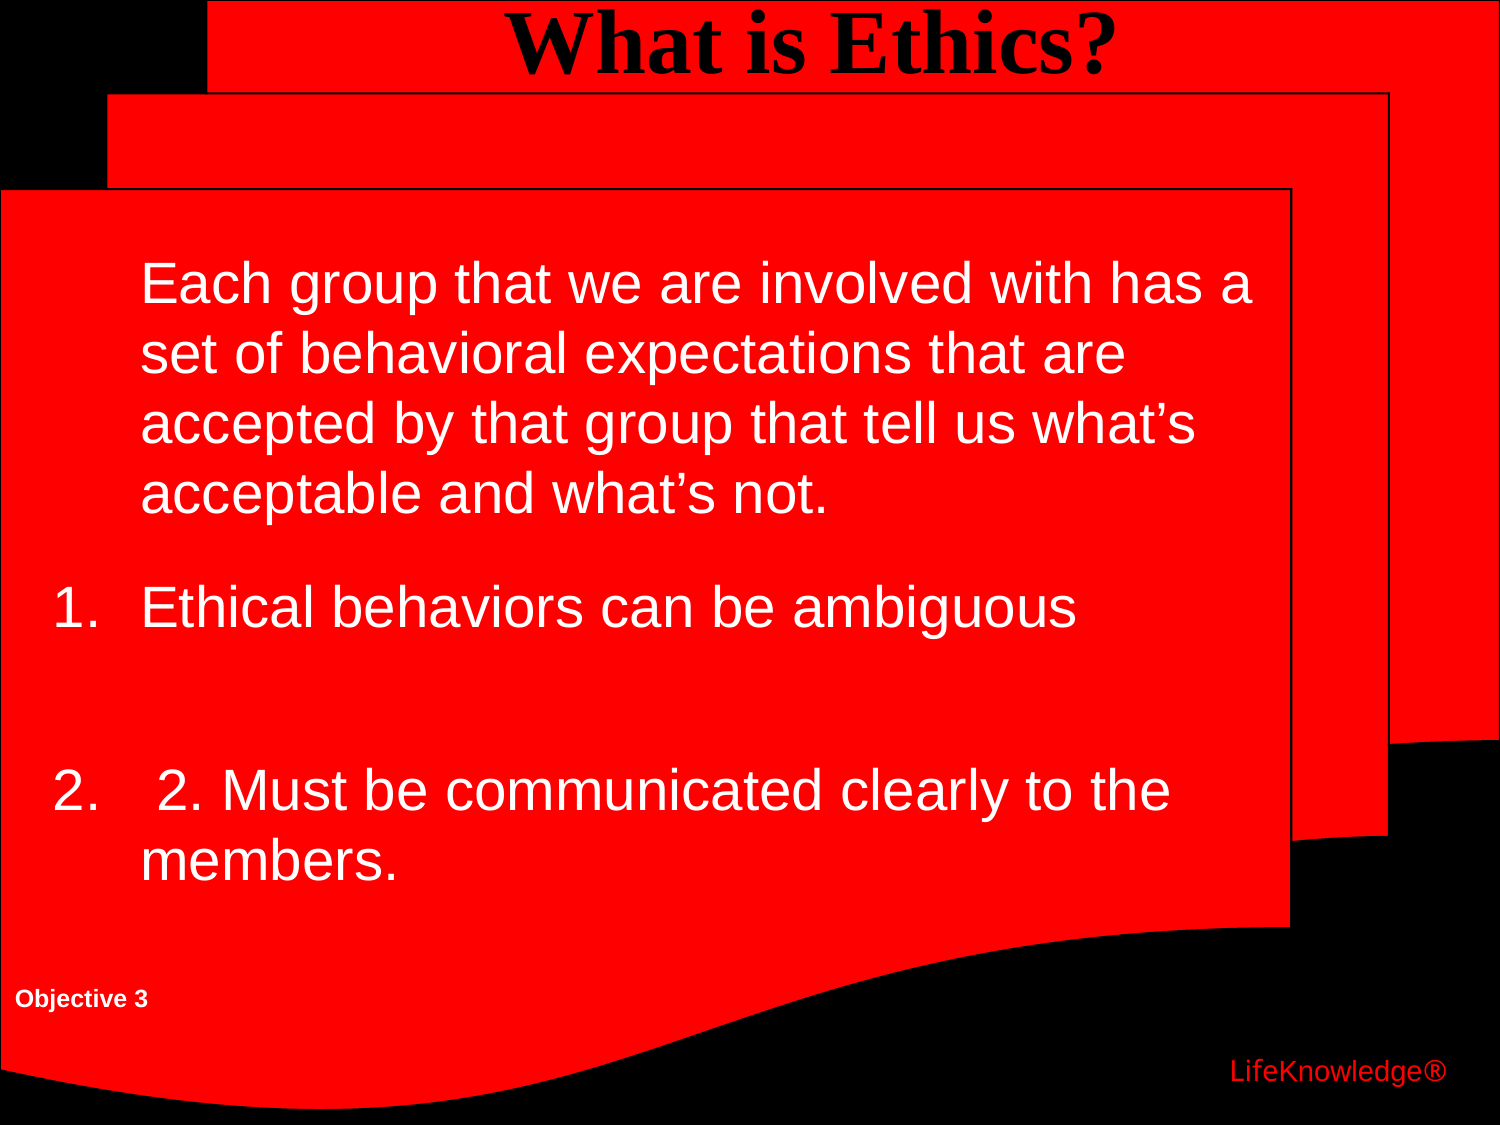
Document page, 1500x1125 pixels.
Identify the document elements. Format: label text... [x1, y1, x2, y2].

title What is Ethics? [187, 0, 1438, 101]
list Each group that we are involved with has a set of behavioral expectations that are accepted by that group that tell us what’s acceptable and what’s not. Ethical behaviors can be ambiguous 2. Must be communicated clearly to the members. [37, 237, 1276, 1101]
text_box Objective 3 [0, 975, 189, 1020]
footer LifeKnowledge® [0, 1049, 1463, 1125]
